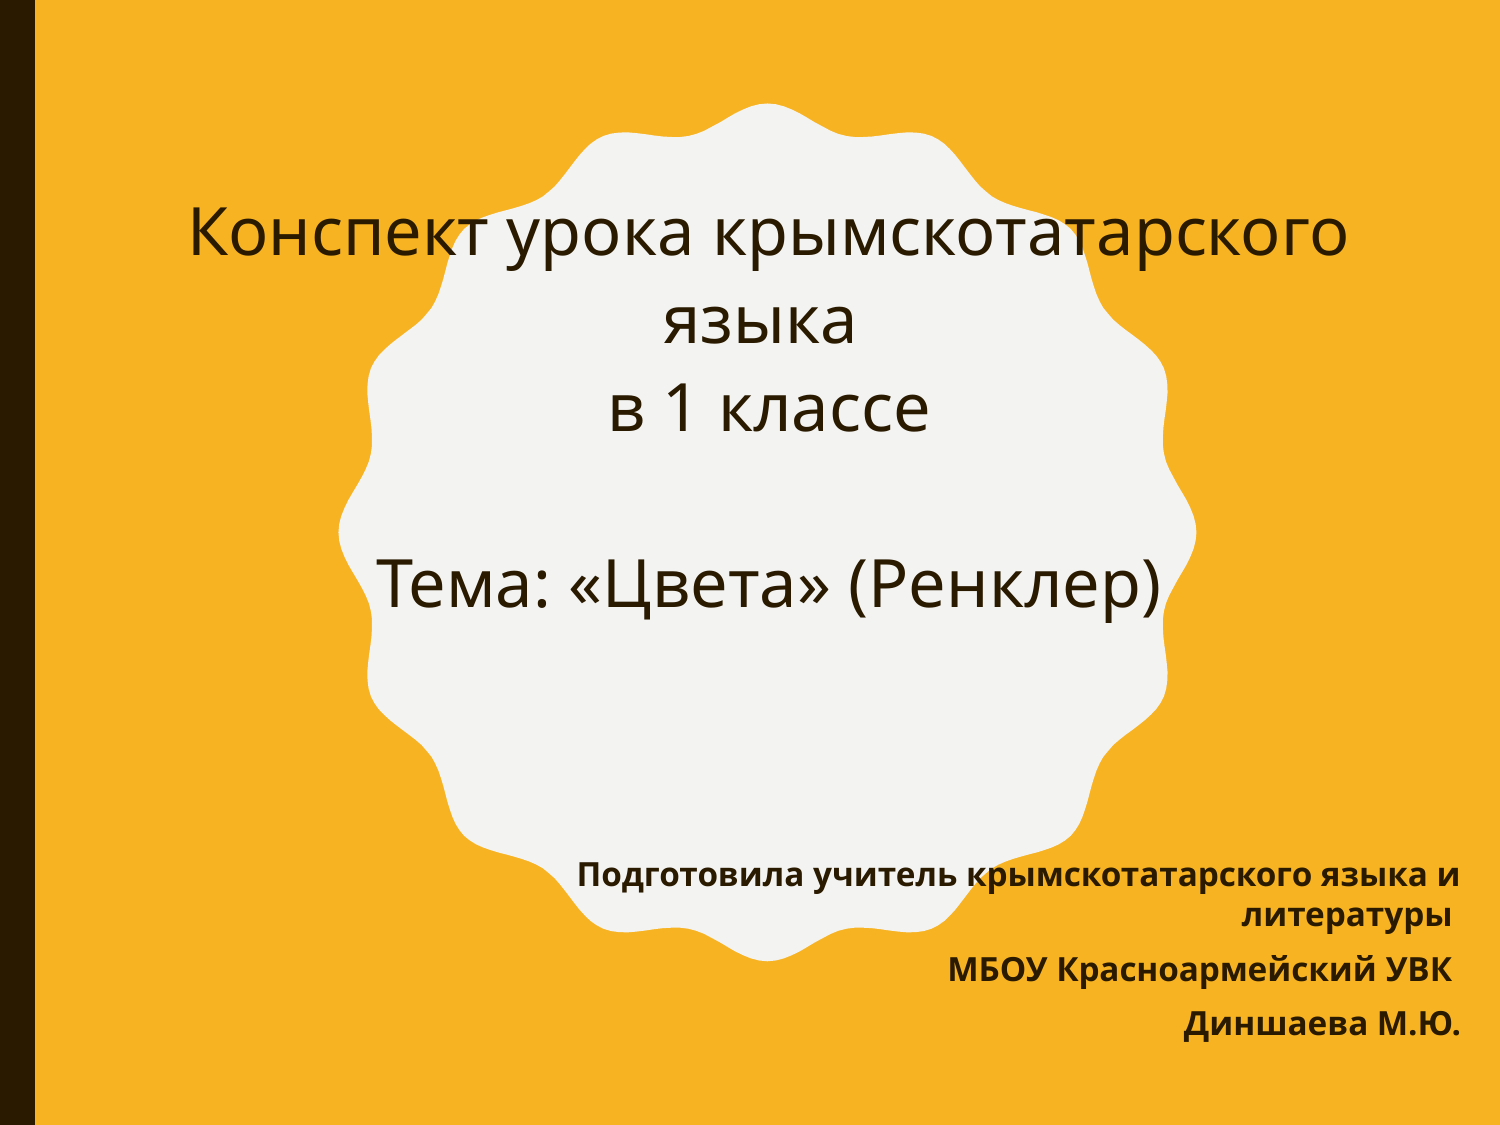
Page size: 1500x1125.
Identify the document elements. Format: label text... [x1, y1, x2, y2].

subtitle Подготовила учитель крымскотатарского языка и литературы МБОУ Красноармейский УВК Диншаева М.Ю. [486, 845, 1477, 1070]
title Конспект урока крымскотатарского языка в 1 классе Тема: «Цвета» (Ренклер) [84, 107, 1455, 650]
